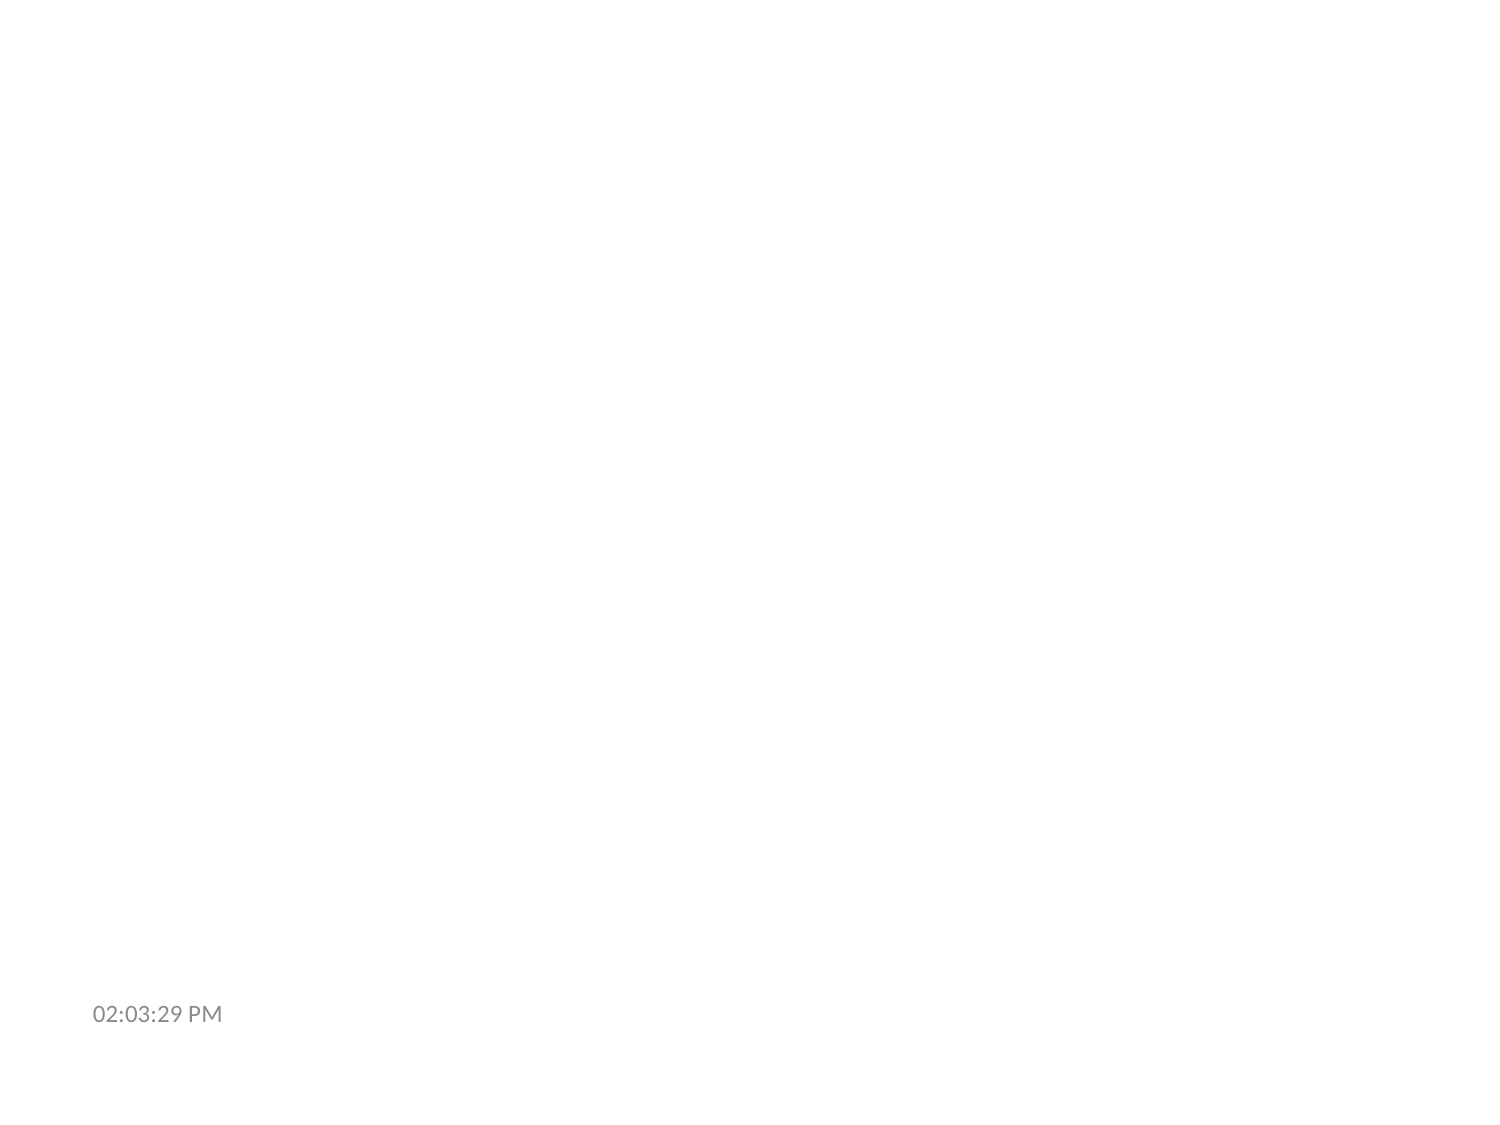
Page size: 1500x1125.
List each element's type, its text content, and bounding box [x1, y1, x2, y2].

text_box 3:35:09 PM [77, 982, 428, 1043]
